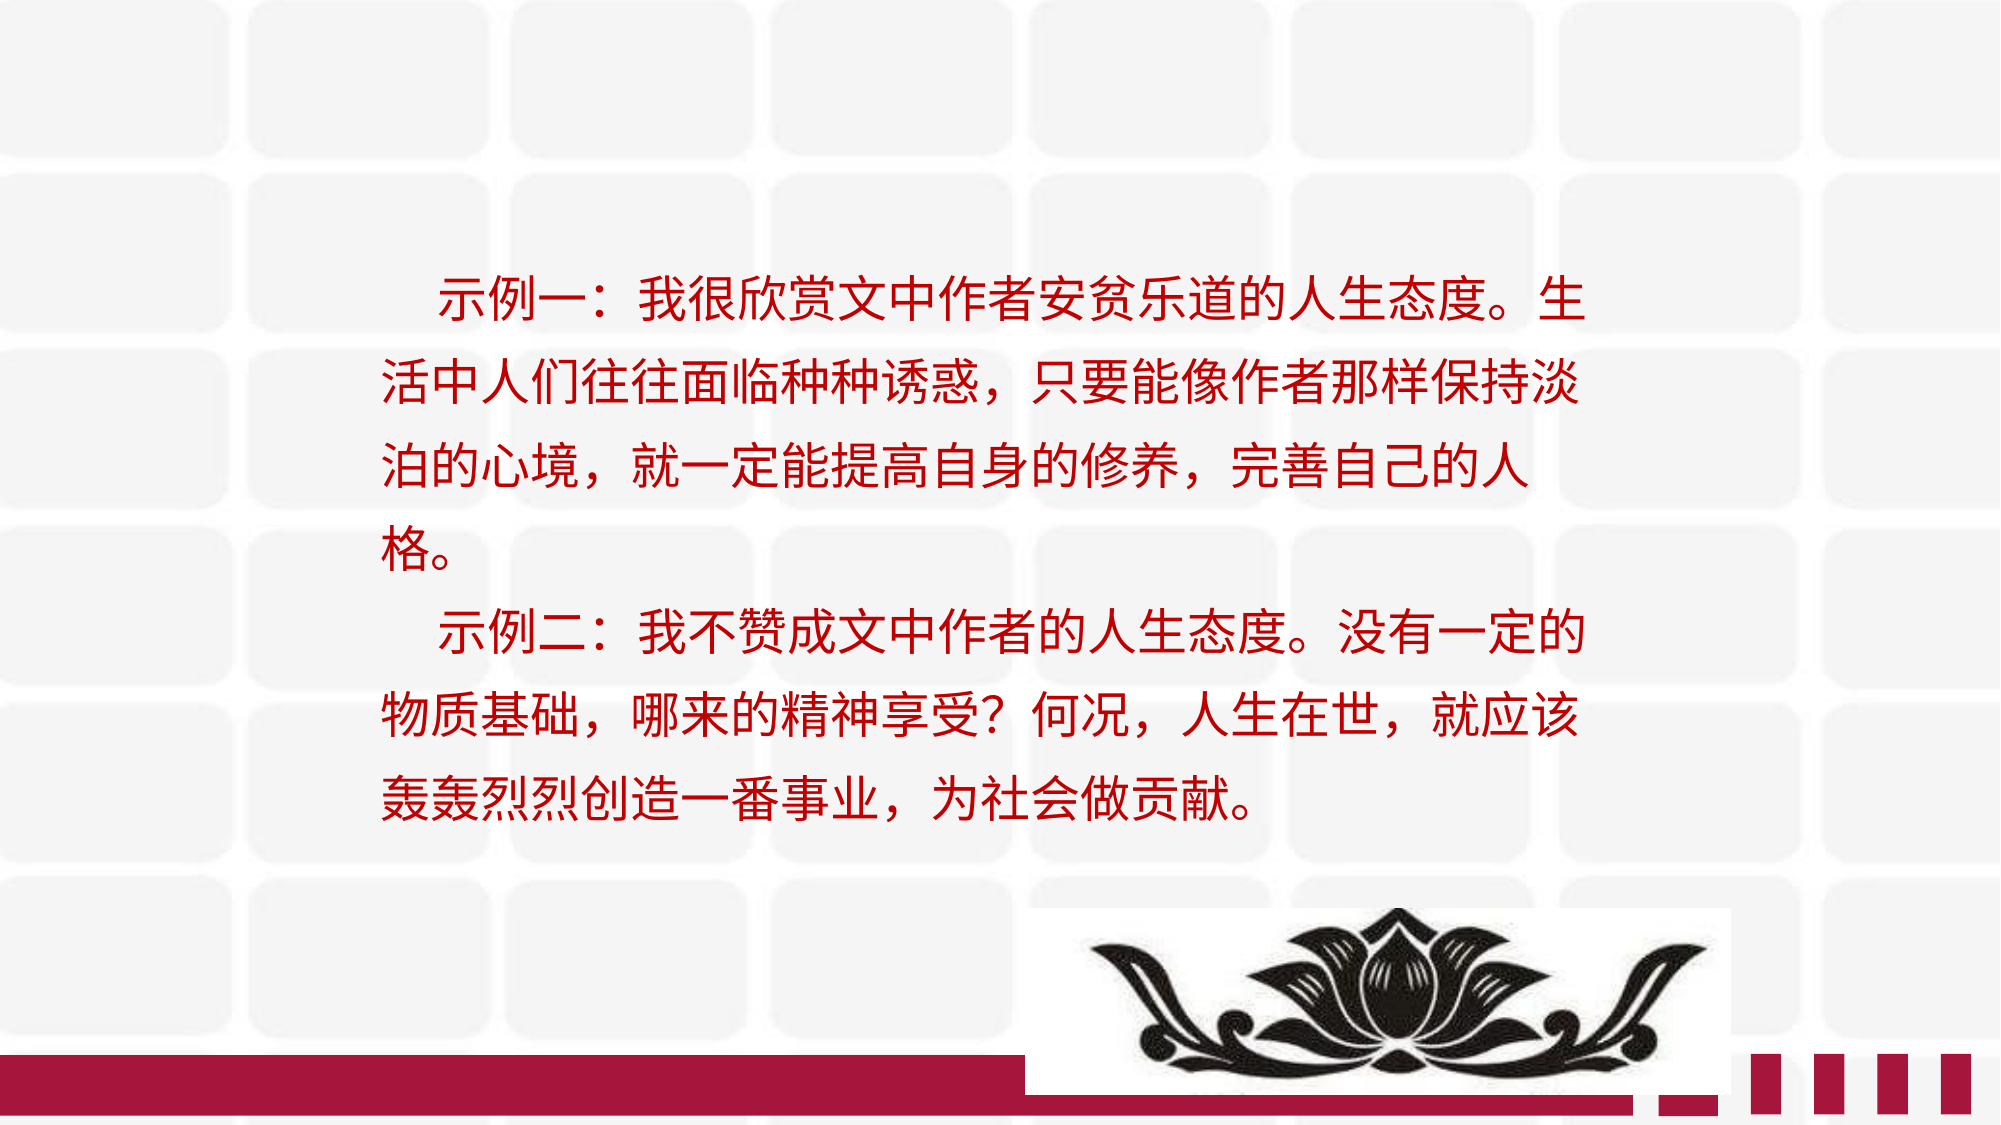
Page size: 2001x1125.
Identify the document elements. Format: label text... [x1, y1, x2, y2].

picture [0, 0, 2000, 1125]
text_box 示例一：我很欣赏文中作者安贫乐道的人生态度。生活中人们往往面临种种诱惑，只要能像作者那样保持淡泊的心境，就一定能提高自身的修养，完善自己的人格。 示例二：我不赞成文中作者的人生态度。没有一定的物质基础，哪来的精神享受？何况，人生在世，就应该轰轰烈烈创造一番事业，为社会做贡献。 [365, 236, 1635, 835]
